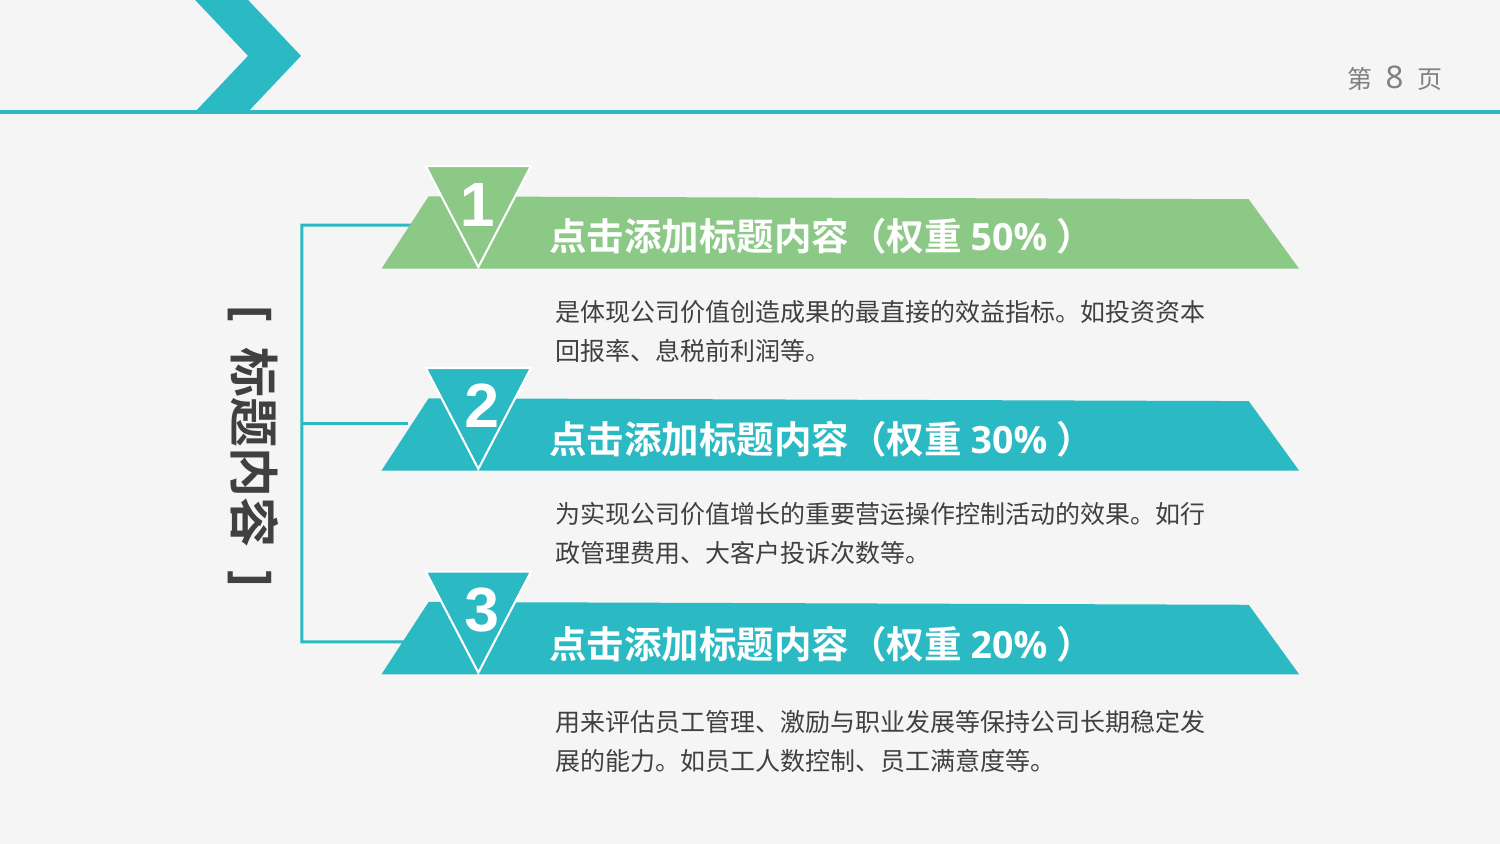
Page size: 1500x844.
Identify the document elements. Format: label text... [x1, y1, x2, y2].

text_box 用来评估员工管理、激励与职业发展等保持公司长期稳定发展的能力。如员工人数控制、员工满意度等。 [540, 690, 1229, 783]
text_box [381, 196, 1300, 269]
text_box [301, 225, 422, 642]
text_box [425, 156, 531, 268]
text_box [381, 398, 1300, 471]
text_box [425, 358, 531, 470]
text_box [381, 601, 1300, 675]
text_box 为实现公司价值增长的重要营运操作控制活动的效果。如行政管理费用、大客户投诉次数等。 [540, 482, 1229, 575]
text_box 是体现公司价值创造成果的最直接的效益指标。如投资资本回报率、息税前利润等。 [540, 280, 1229, 374]
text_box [425, 561, 531, 673]
text_box [ 标题内容 ] [202, 225, 293, 667]
